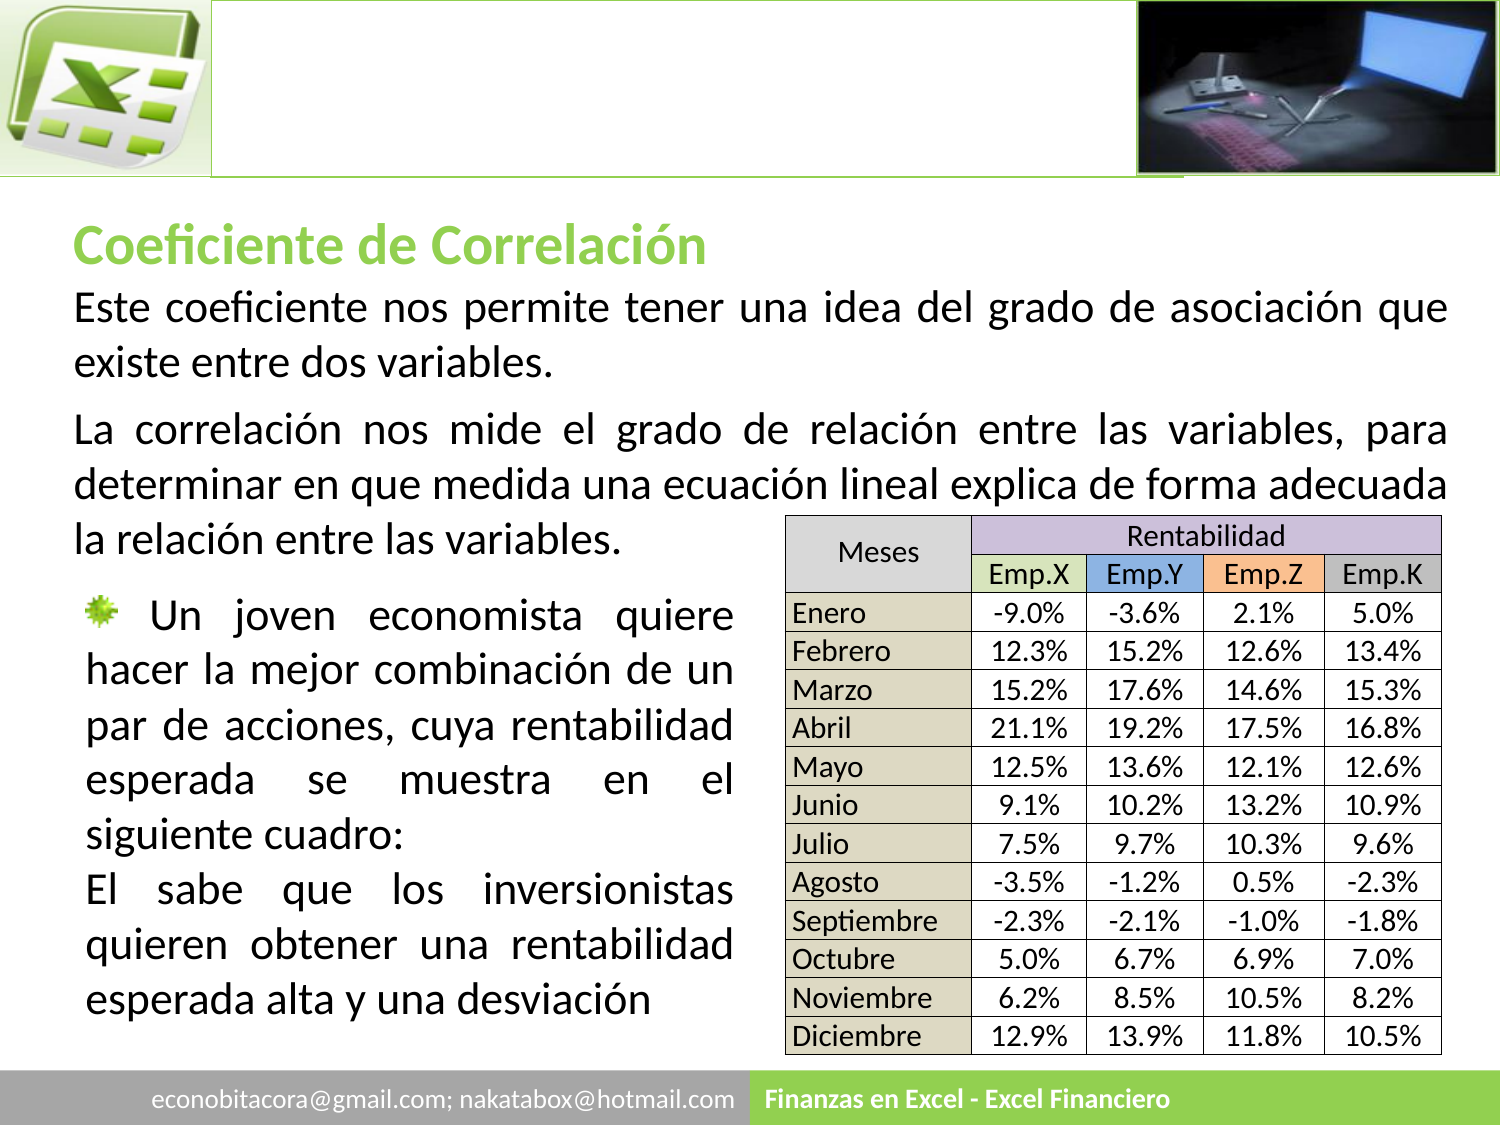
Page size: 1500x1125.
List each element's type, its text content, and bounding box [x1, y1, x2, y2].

table_cell Junio [786, 786, 971, 823]
picture [1136, 0, 1500, 177]
table_cell -3.5% [972, 863, 1086, 900]
table_cell 9.6% [1325, 824, 1441, 862]
table_cell 19.2% [1087, 709, 1203, 746]
table_cell -9.0% [972, 593, 1086, 631]
table_cell 10.5% [1204, 978, 1324, 1016]
table_cell Mayo [786, 747, 971, 785]
table_cell Agosto [786, 863, 971, 900]
table_cell 9.1% [972, 786, 1086, 823]
table_cell 10.5% [1325, 1017, 1441, 1054]
text_box Coeficiente de Correlación Este coeficiente nos permite tener una idea del grado de asociación que existe entre dos variables. La correlación nos mide el grado de relación entre las variables, para determinar en que medida una ecuación lineal explica de forma adecuada la relación entre las variables. [58, 199, 1465, 586]
table_cell Emp.K [1325, 555, 1441, 592]
table_cell Emp.X [972, 555, 1086, 592]
table_cell Febrero [786, 632, 971, 669]
table_cell 9.7% [1087, 824, 1203, 862]
table_cell -1.8% [1325, 901, 1441, 939]
table_cell 8.5% [1087, 978, 1203, 1016]
table_cell 15.3% [1325, 670, 1441, 708]
table_cell 14.6% [1204, 670, 1324, 708]
table_cell 12.6% [1204, 632, 1324, 669]
table_cell -2.1% [1087, 901, 1203, 939]
table_cell Diciembre [786, 1017, 971, 1054]
table_cell 15.2% [972, 670, 1086, 708]
table_cell 0.5% [1204, 863, 1324, 900]
table_cell 15.2% [1087, 632, 1203, 669]
table_cell 11.8% [1204, 1017, 1324, 1054]
table_cell 6.9% [1204, 940, 1324, 977]
table_cell Emp.Y [1087, 555, 1203, 592]
table_cell 16.8% [1325, 709, 1441, 746]
table_cell -2.3% [972, 901, 1086, 939]
text_box [212, 0, 1134, 178]
table_cell Marzo [786, 670, 971, 708]
table_cell Julio [786, 824, 971, 862]
picture [85, 595, 118, 628]
table_cell Septiembre [786, 901, 971, 939]
table_cell -2.3% [1325, 863, 1441, 900]
table_cell 13.4% [1325, 632, 1441, 669]
table_cell 8.2% [1325, 978, 1441, 1016]
table_cell -1.2% [1087, 863, 1203, 900]
text_box Finanzas en Excel - Excel Financiero [749, 1070, 1500, 1125]
table_cell 6.2% [972, 978, 1086, 1016]
table_cell 7.5% [972, 824, 1086, 862]
table_cell 12.6% [1325, 747, 1441, 785]
table_cell Emp.Z [1204, 555, 1324, 592]
table_cell -3.6% [1087, 593, 1203, 631]
table_cell -1.0% [1204, 901, 1324, 939]
table_cell 12.1% [1204, 747, 1324, 785]
picture [0, 0, 212, 177]
table_cell 10.9% [1325, 786, 1441, 823]
table_cell 12.3% [972, 632, 1086, 669]
table_cell 17.6% [1087, 670, 1203, 708]
table_cell 13.9% [1087, 1017, 1203, 1054]
table_cell 21.1% [972, 709, 1086, 746]
table_cell 2.1% [1204, 593, 1324, 631]
table_cell 13.2% [1204, 786, 1324, 823]
table_cell 5.0% [1325, 593, 1441, 631]
table_cell 10.2% [1087, 786, 1203, 823]
text_box econobitacora@gmail.com; nakatabox@hotmail.com [0, 1070, 749, 1125]
text_box Un joven economista quiere hacer la mejor combinación de un par de acciones, cuya rentabilidad esperada se muestra en el siguiente cuadro: El sabe que los inversionistas quieren obtener una rentabilidad esperada alta y una desviación [70, 574, 750, 1055]
table_cell 6.7% [1087, 940, 1203, 977]
table_cell 12.5% [972, 747, 1086, 785]
table_header Meses [786, 516, 971, 592]
table_cell 10.3% [1204, 824, 1324, 862]
table_header Rentabilidad [972, 516, 1441, 554]
table_cell 12.9% [972, 1017, 1086, 1054]
table_cell Octubre [786, 940, 971, 977]
table_cell Abril [786, 709, 971, 746]
table_cell 5.0% [972, 940, 1086, 977]
table_cell Enero [786, 593, 971, 631]
table_cell 17.5% [1204, 709, 1324, 746]
table_cell 13.6% [1087, 747, 1203, 785]
table_cell Noviembre [786, 978, 971, 1016]
table_cell 7.0% [1325, 940, 1441, 977]
